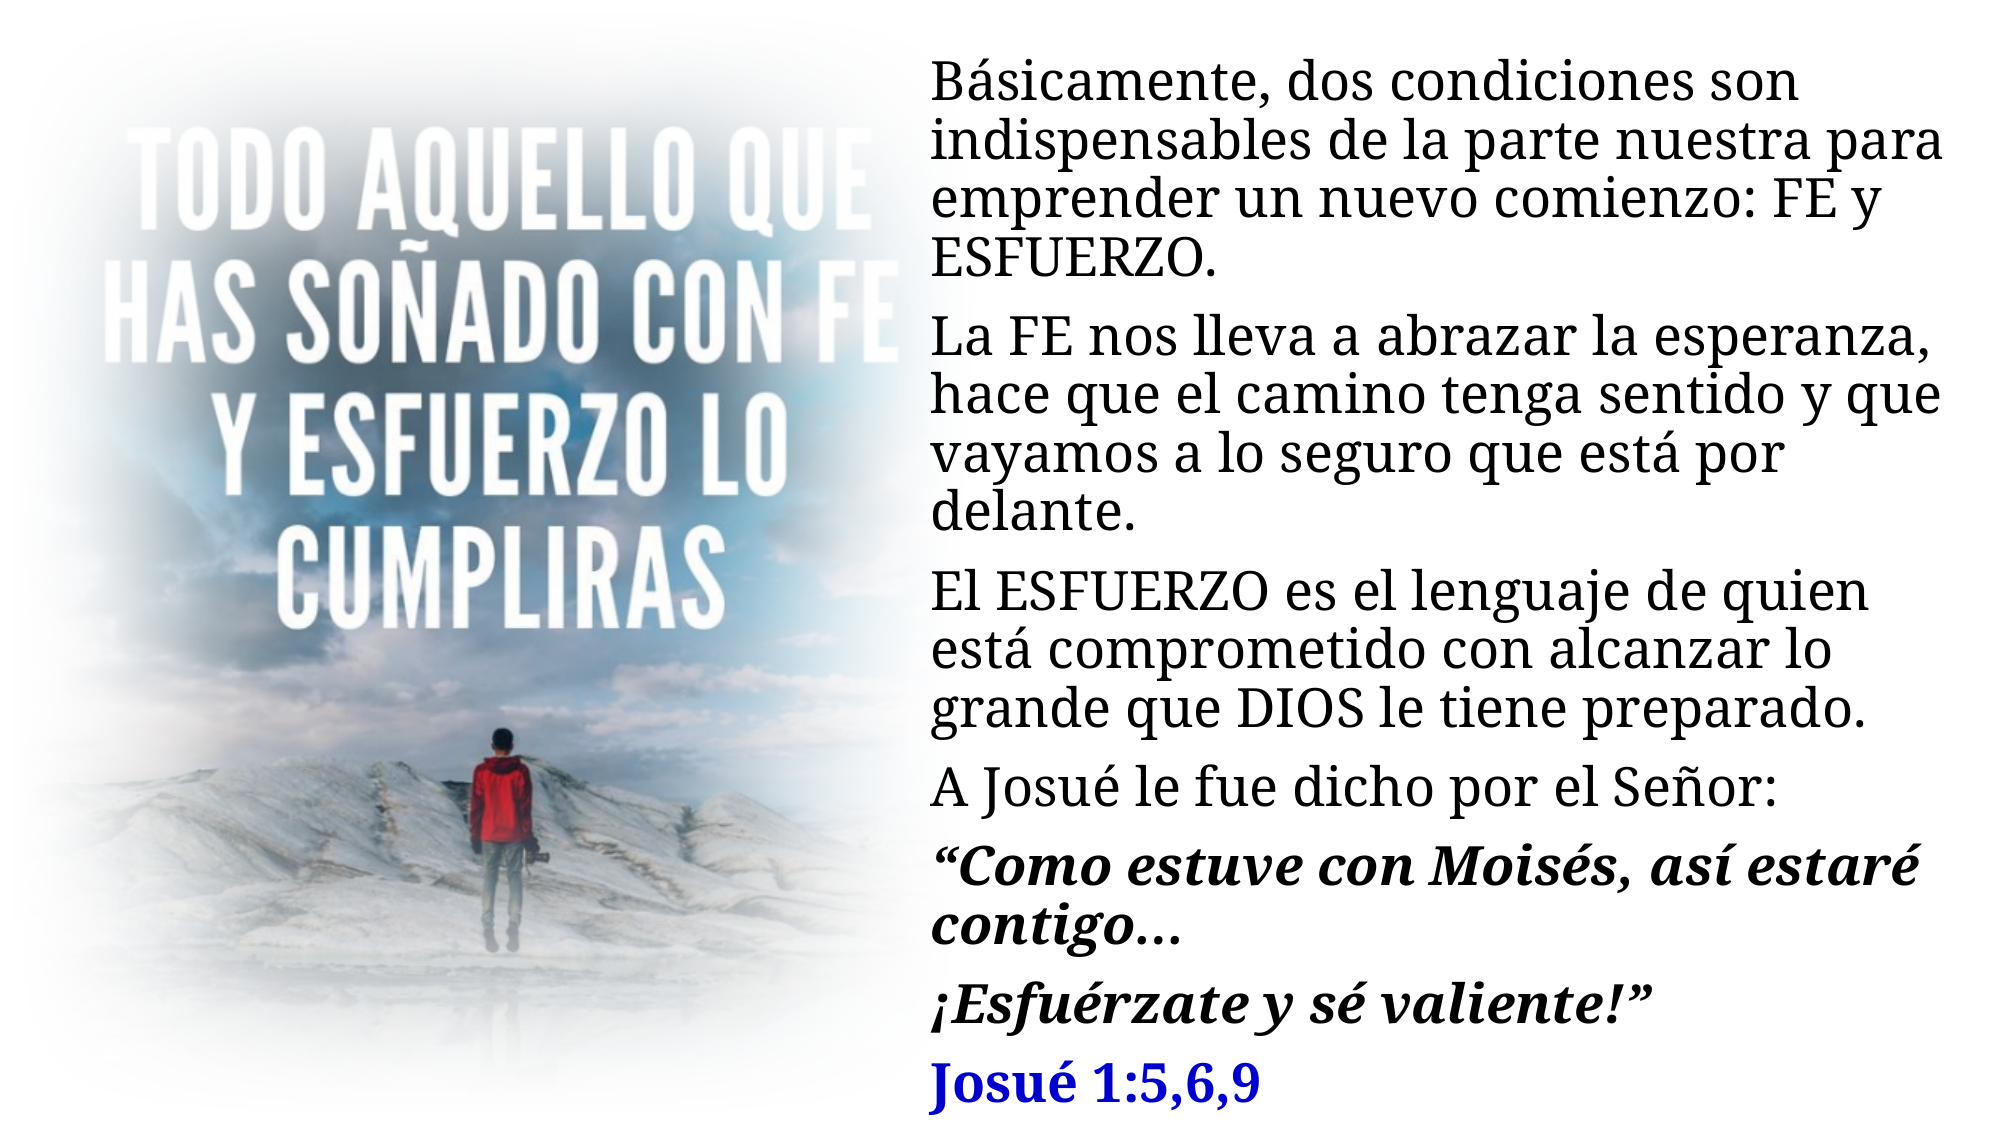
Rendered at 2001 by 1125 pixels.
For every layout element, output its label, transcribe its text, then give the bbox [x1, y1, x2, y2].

list Básicamente, dos condiciones son indispensables de la parte nuestra para emprender un nuevo comienzo: FE y ESFUERZO. La FE nos lleva a abrazar la esperanza, hace que el camino tenga sentido y que vayamos a lo seguro que está por delante. El ESFUERZO es el lenguaje de quien está comprometido con alcanzar lo grande que DIOS le tiene preparado. A Josué le fue dicho por el Señor: “Como estuve con Moisés, así estaré contigo… ¡Esfuérzate y sé valiente!” Josué 1:5,6,9 [1001, 46, 1969, 1087]
picture [0, 0, 1001, 1125]
